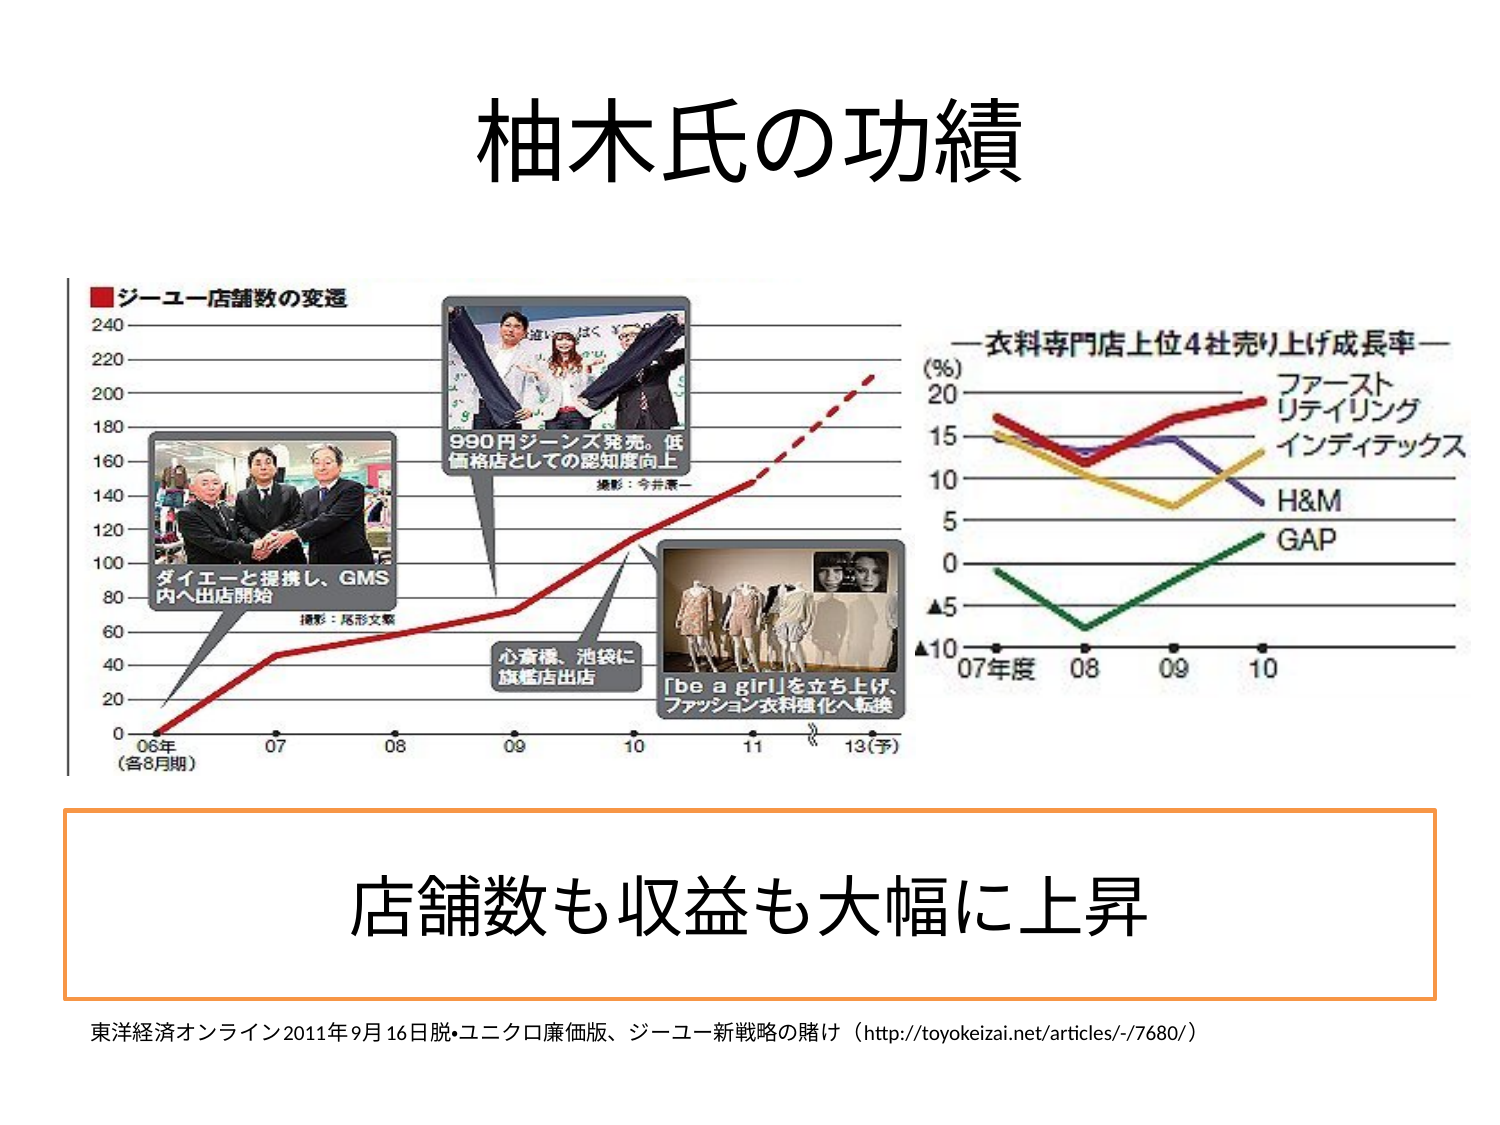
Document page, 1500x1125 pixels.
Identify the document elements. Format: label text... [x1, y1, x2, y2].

list 東洋経済オンライン2011年9月16日脱・ユニクロ廉価版、ジーユー新戦略の賭け（http://toyokeizai.net/articles/-/7680/） [75, 1011, 1424, 1053]
picture [64, 278, 1471, 777]
title 柚木氏の功績 [75, 45, 1425, 233]
text_box 店舗数も収益も大幅に上昇 [63, 808, 1437, 1001]
